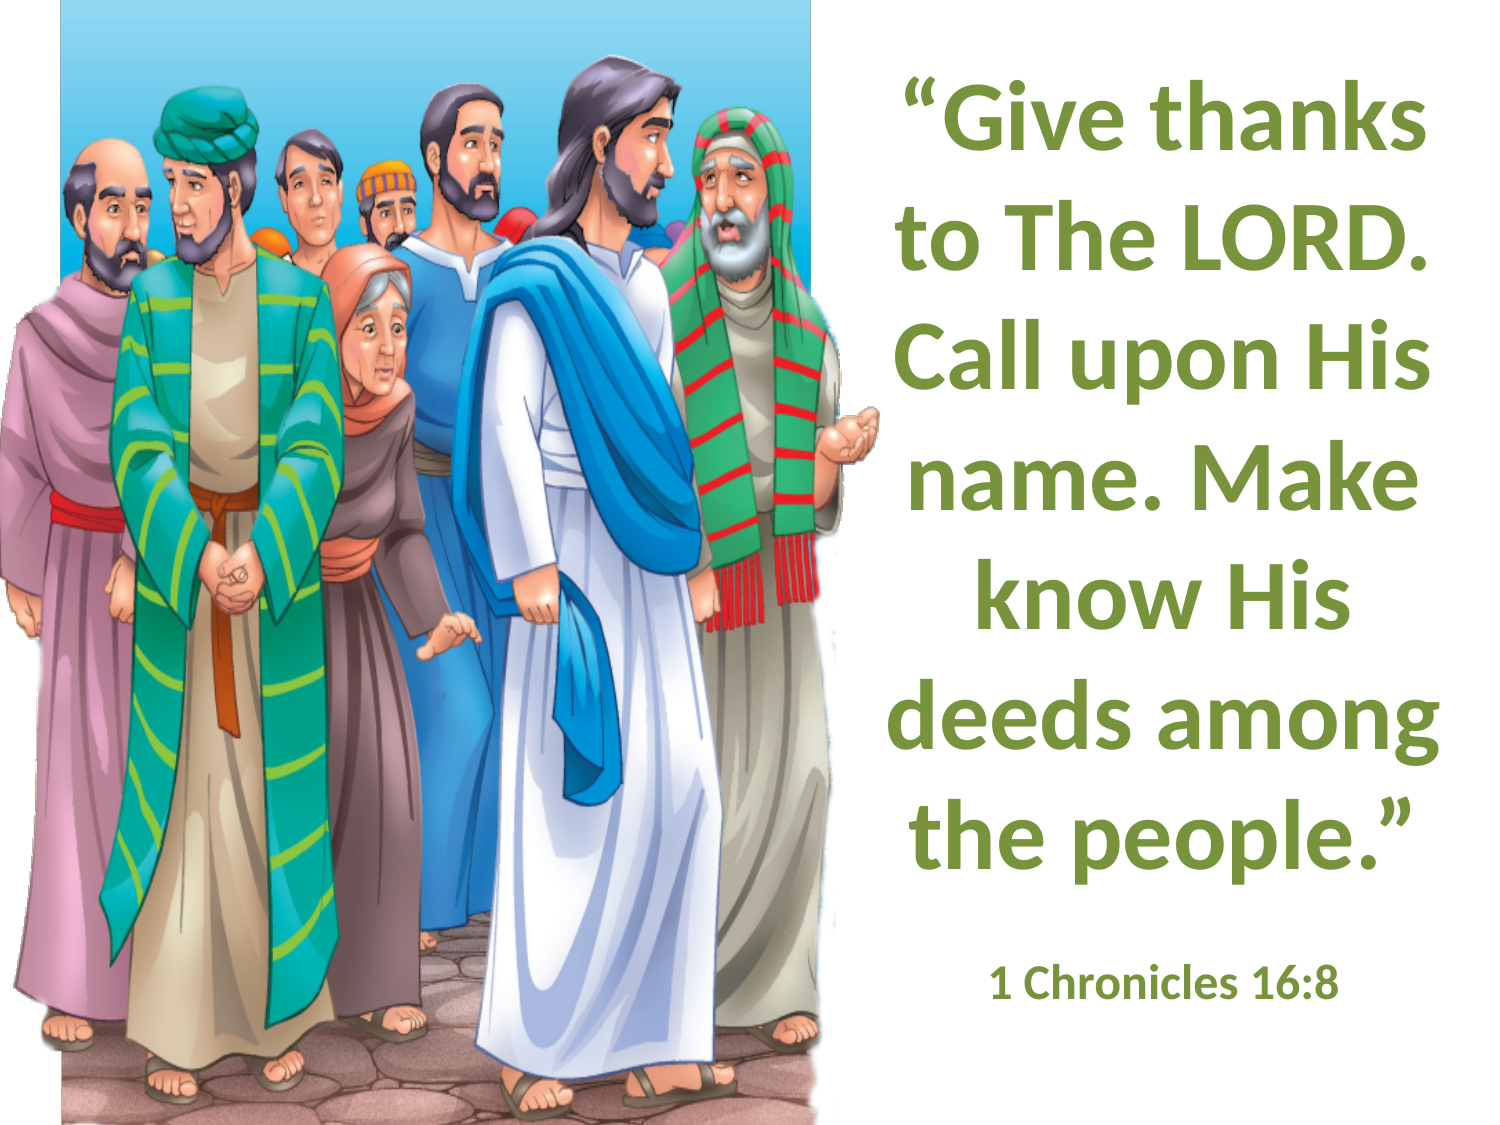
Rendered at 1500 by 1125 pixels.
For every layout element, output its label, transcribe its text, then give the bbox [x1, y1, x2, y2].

picture [0, 0, 881, 1125]
text_box “Give thanks to The LORD. Call upon His name. Make know His deeds among the people.” 1 Chronicles 16:8 [885, 42, 1460, 1063]
